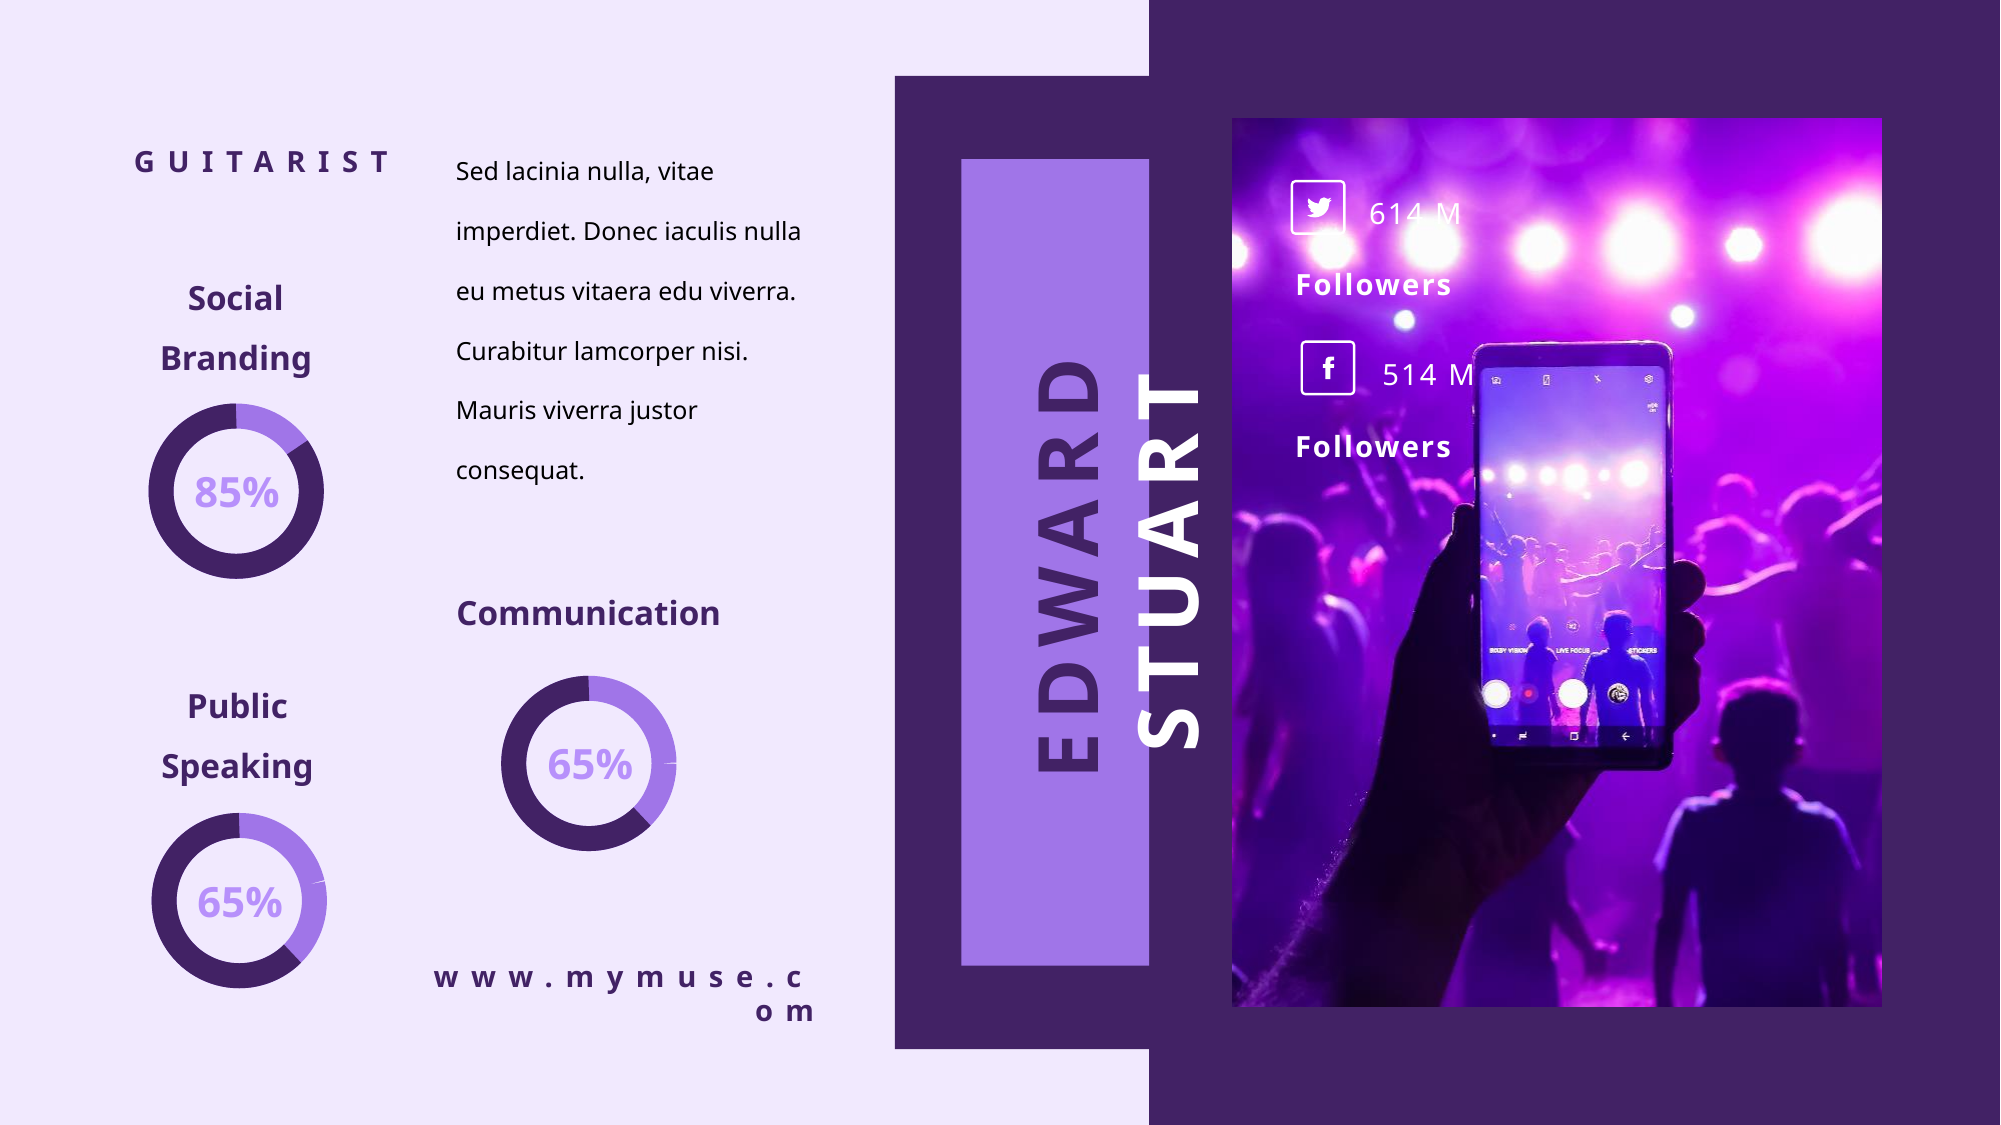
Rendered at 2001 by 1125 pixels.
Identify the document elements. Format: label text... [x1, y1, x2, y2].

picture [1232, 118, 1882, 1007]
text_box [961, 159, 1150, 966]
text_box [1148, 0, 2000, 1125]
text_box www.mymuse.com [388, 950, 829, 1036]
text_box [135, 660, 340, 976]
text_box Sed lacinia nulla, vitae imperdiet. Donec iaculis nulla eu metus vitaera edu viverra. Curabitur lamcorper nisi. Mauris viverra justor consequat. [441, 118, 829, 493]
text_box [894, 75, 1150, 1050]
text_box GUITARIST [119, 135, 455, 186]
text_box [427, 566, 751, 839]
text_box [1280, 170, 1507, 465]
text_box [132, 251, 340, 567]
